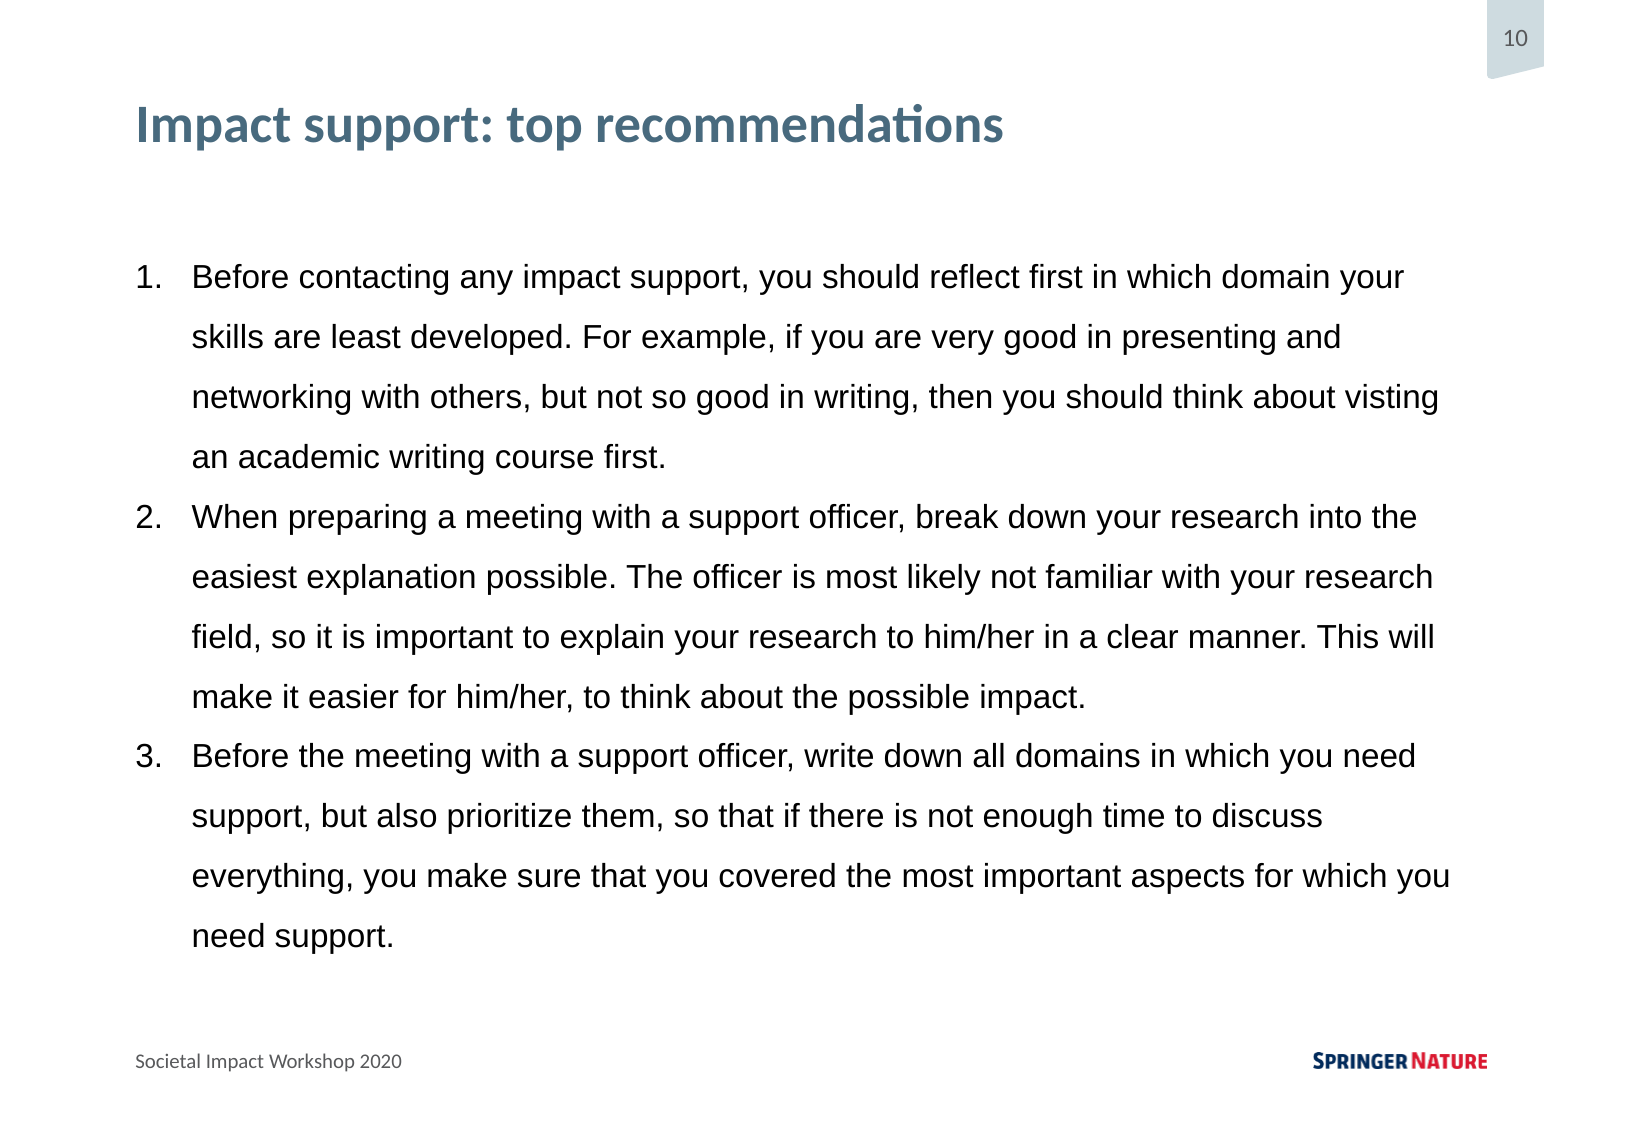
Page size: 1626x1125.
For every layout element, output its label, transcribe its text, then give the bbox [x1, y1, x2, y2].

picture [1313, 1052, 1487, 1069]
text_box Before contacting any impact support, you should reflect first in which domain your skills are least developed. For example, if you are very good in presenting and networking with others, but not so good in writing, then you should think about visting an academic writing course first. When preparing a meeting with a support officer, break down your research into the easiest explanation possible. The officer is most likely not familiar with your research field, so it is important to explain your research to him/her in a clear manner. This will make it easier for him/her, to think about the possible impact. Before the meeting with a support officer, write down all domains in which you need support, but also prioritize them, so that if there is not enough time to discuss everything, you make sure that you covered the most important aspects for which you need support. [135, 235, 1487, 960]
text_box Impact support: top recommendations [135, 88, 1487, 149]
